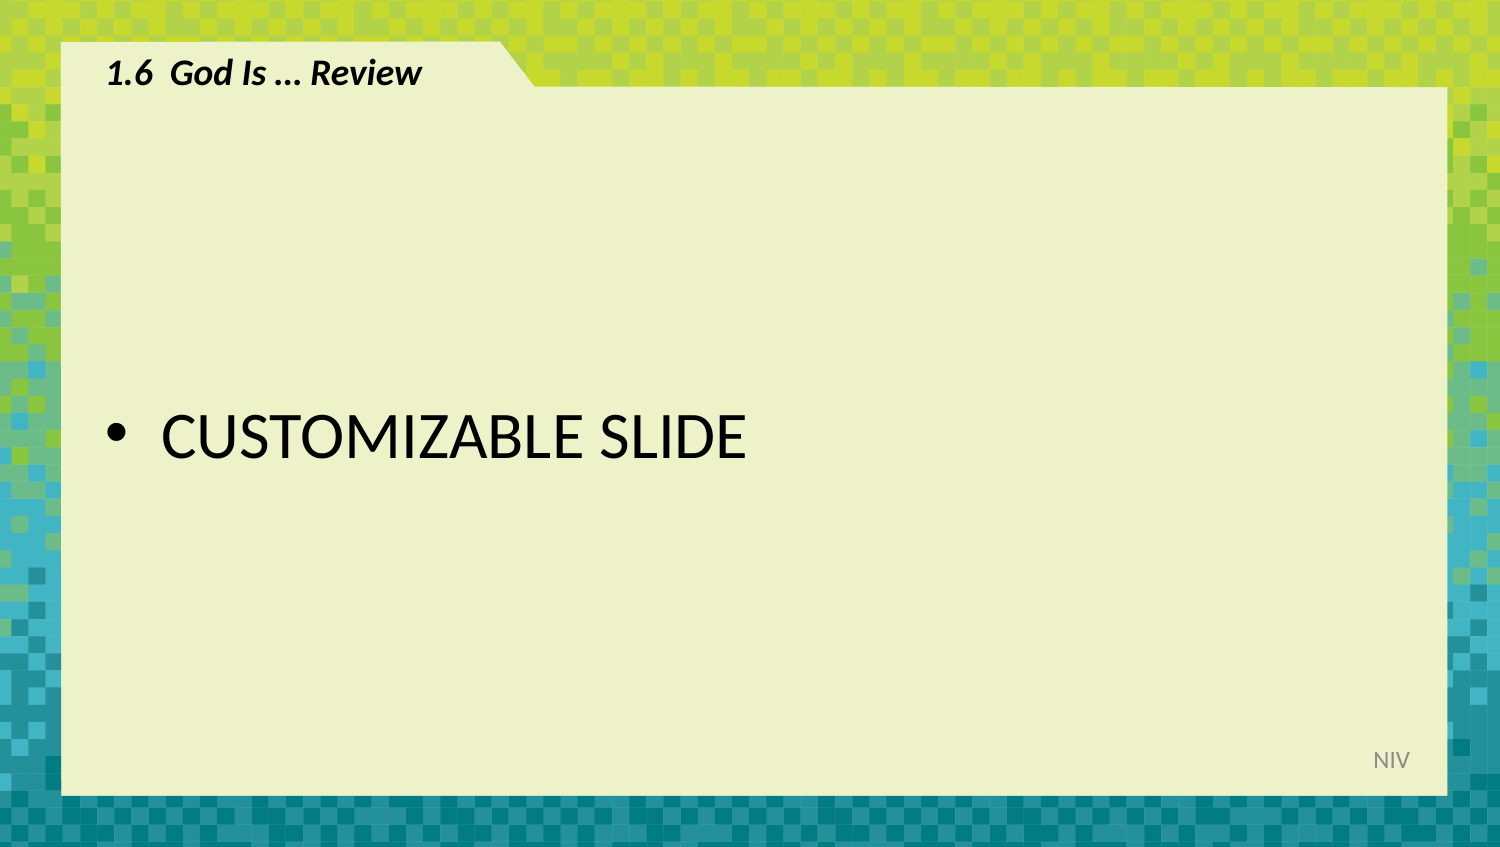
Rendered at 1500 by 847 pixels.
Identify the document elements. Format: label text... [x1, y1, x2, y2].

list CUSTOMIZABLE SLIDE [89, 141, 1403, 722]
picture [0, 0, 1500, 847]
title 1.6 God Is … Review [89, 33, 1420, 108]
footer NIV [950, 736, 1425, 782]
